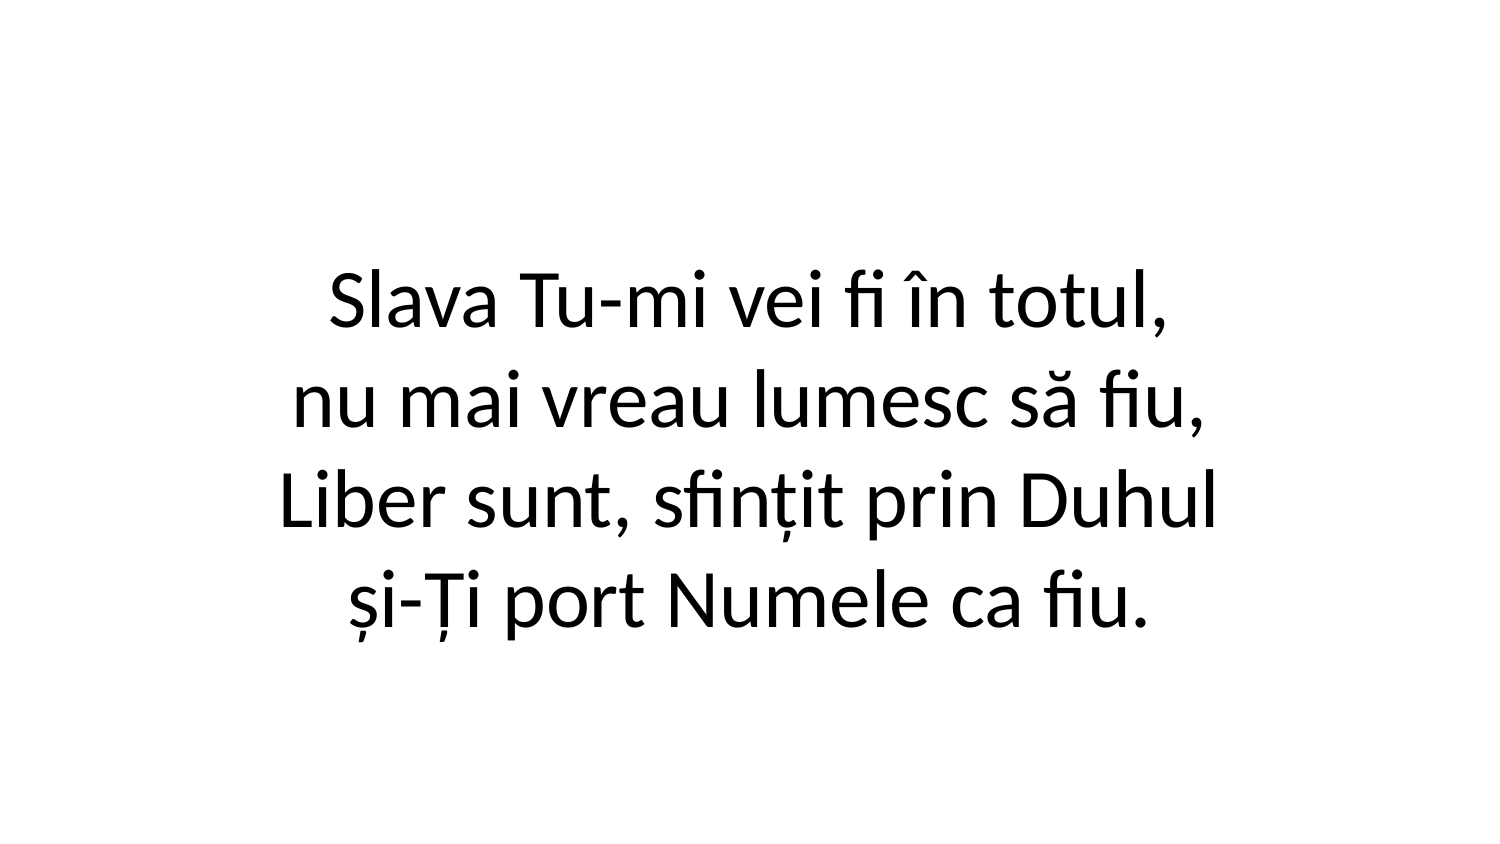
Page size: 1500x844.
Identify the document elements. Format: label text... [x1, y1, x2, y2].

text_box Slava Tu-mi vei fi în totul, nu mai vreau lumesc să fiu, Liber sunt, sfințit prin Duhul și-Ți port Numele ca fiu. [264, 192, 1236, 652]
